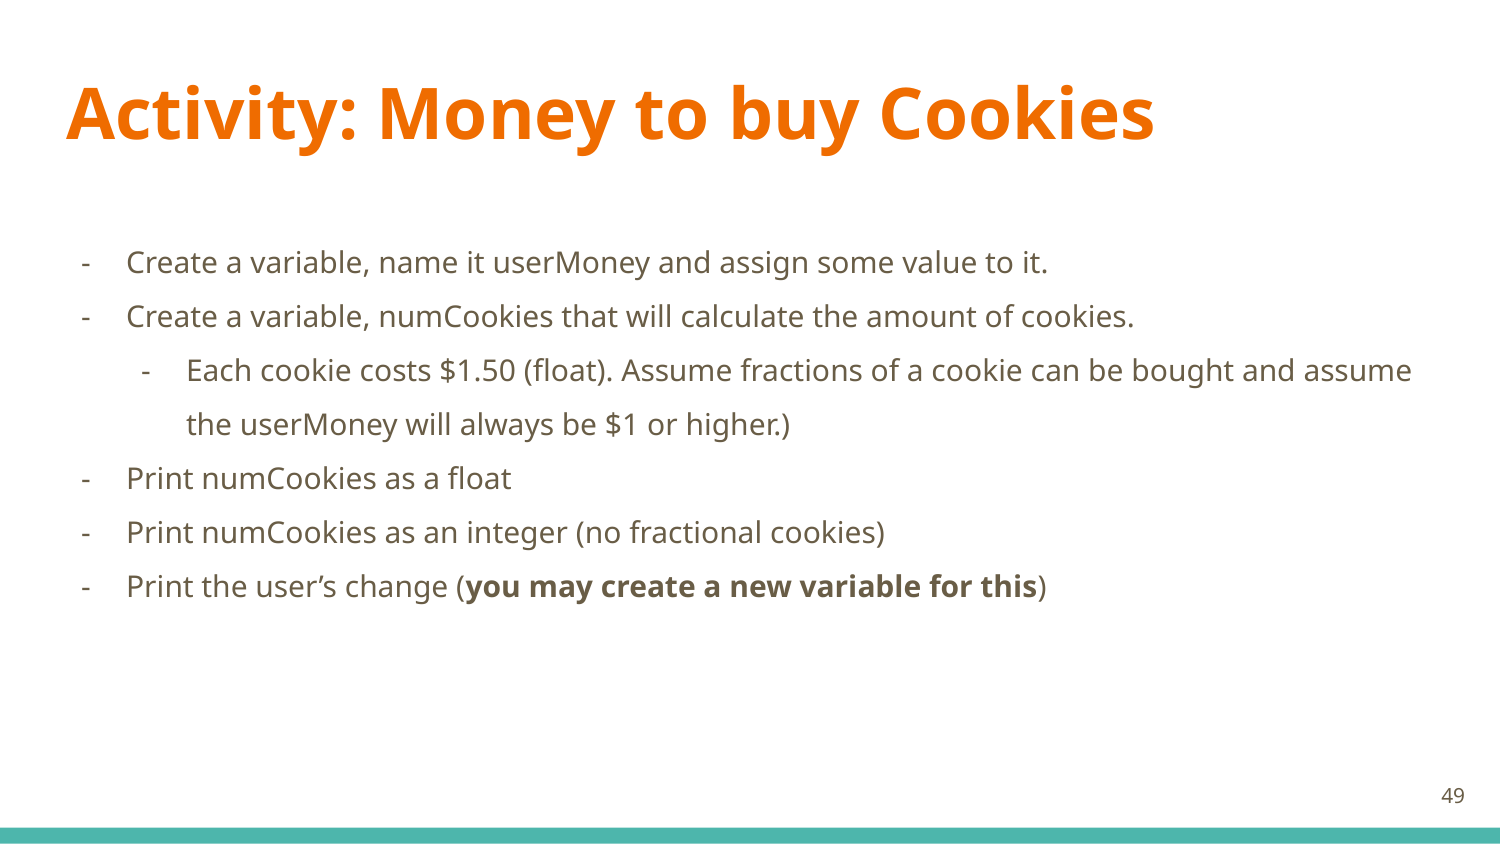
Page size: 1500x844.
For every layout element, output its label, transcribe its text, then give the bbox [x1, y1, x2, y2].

slide_number ‹#› [1389, 764, 1480, 830]
title Activity: Money to buy Cookies [51, 53, 1449, 170]
list Create a variable, name it userMoney and assign some value to it. Create a variable, numCookies that will calculate the amount of cookies. Each cookie costs $1.50 (float). Assume fractions of a cookie can be bought and assume the userMoney will always be $1 or higher.) Print numCookies as a float Print numCookies as an integer (no fractional cookies) Print the user’s change (you may create a new variable for this) [51, 211, 1449, 753]
